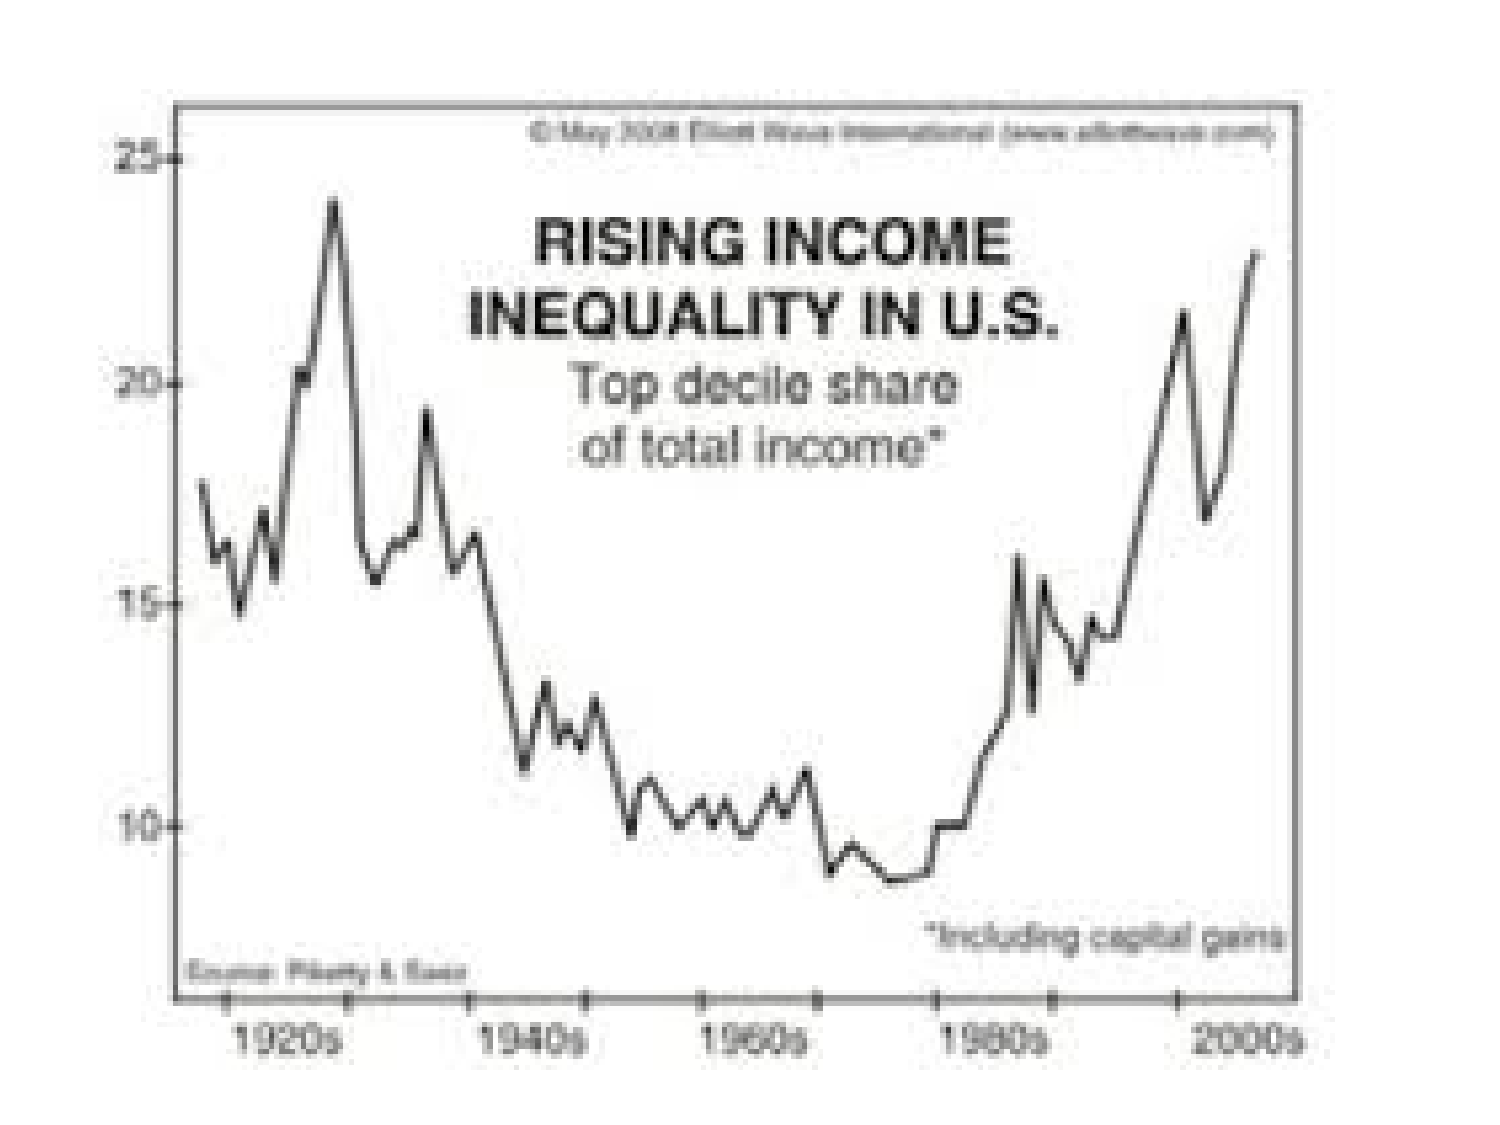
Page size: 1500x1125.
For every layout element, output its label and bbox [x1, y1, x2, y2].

picture [56, 47, 1378, 1125]
